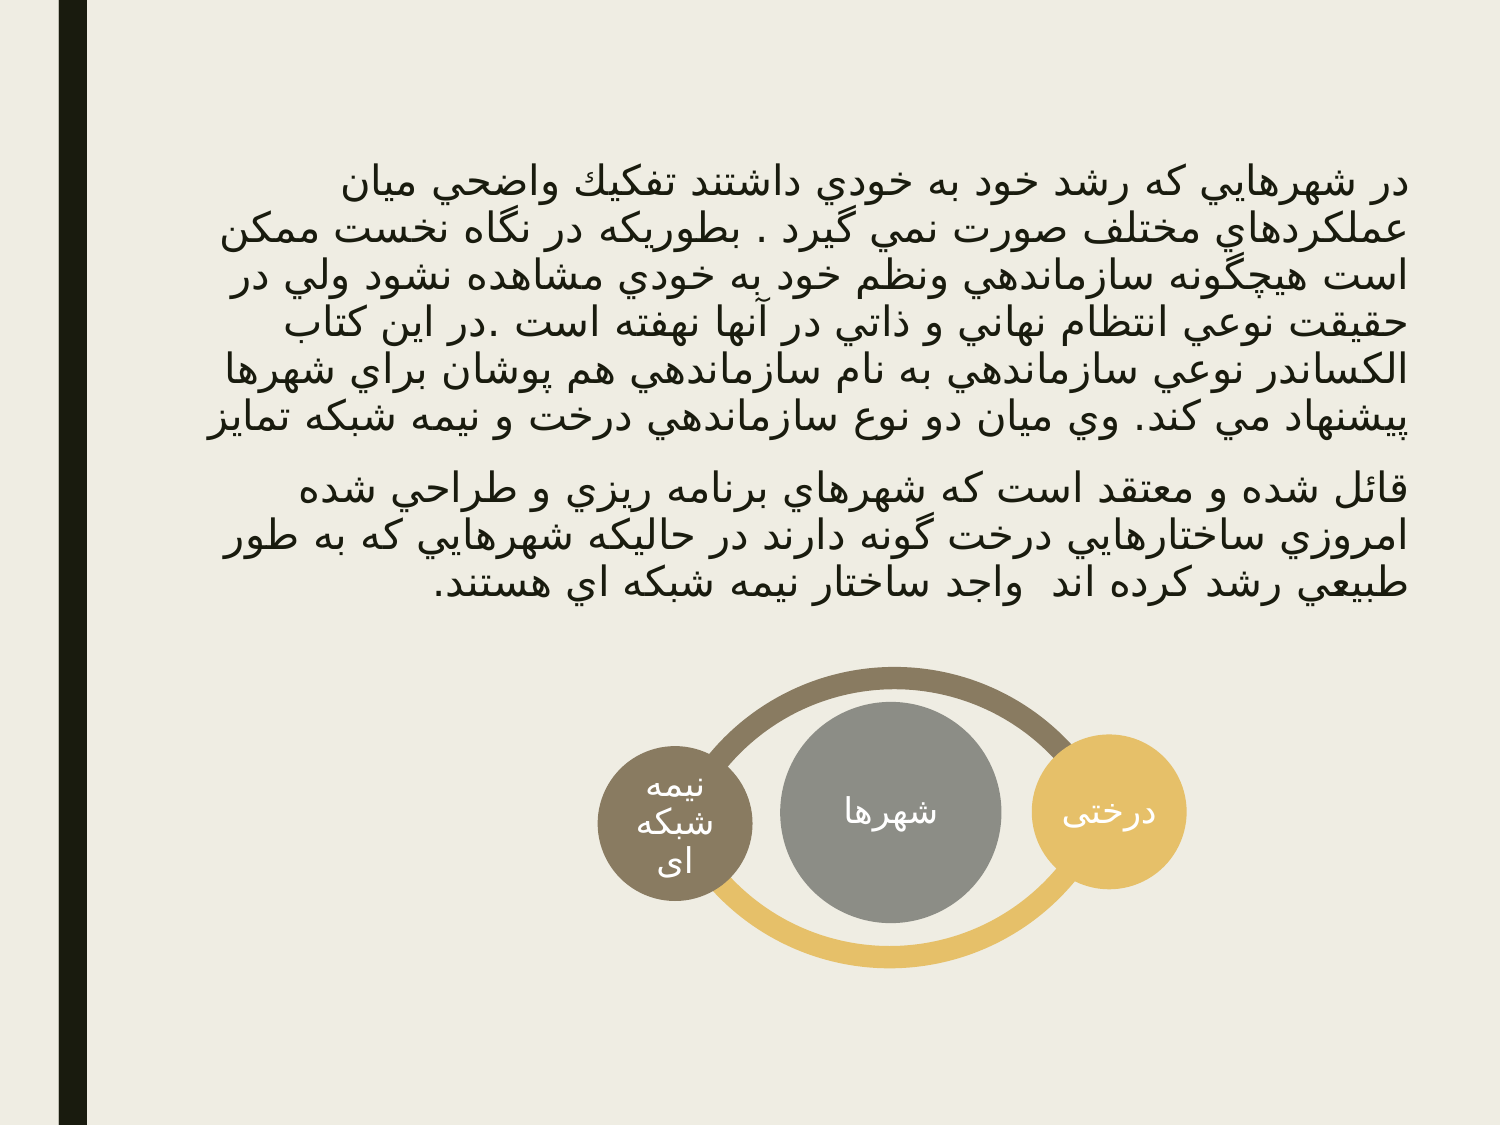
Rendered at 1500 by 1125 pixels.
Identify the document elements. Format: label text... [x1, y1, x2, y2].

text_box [281, 499, 1500, 1125]
list در شهرهايي كه رشد خود به خودي داشتند تفكيك واضحي ميان عملكردهاي مختلف صورت نمي گيرد . بطوريكه در نگاه نخست ممكن است هيچگونه سازماندهي ونظم خود به خودي مشاهده نشود ولي در حقيقت نوعي انتظام نهاني و ذاتي در آنها نهفته است .در اين كتاب الكساندر نوعي سازماندهي به نام سازماندهي هم پوشان براي شهرها پيشنهاد مي كند. وي ميان دو نوع سازماندهي درخت و نيمه شبكه تمايز قائل شده و معتقد است كه شهرهاي برنامه ريزي و طراحي شده امروزي ساختارهايي درخت گونه دارند در حاليكه شهرهايي كه به طور طبيعي رشد كرده اند واجد ساختار نيمه شبكه اي هستند. [174, 149, 1425, 638]
